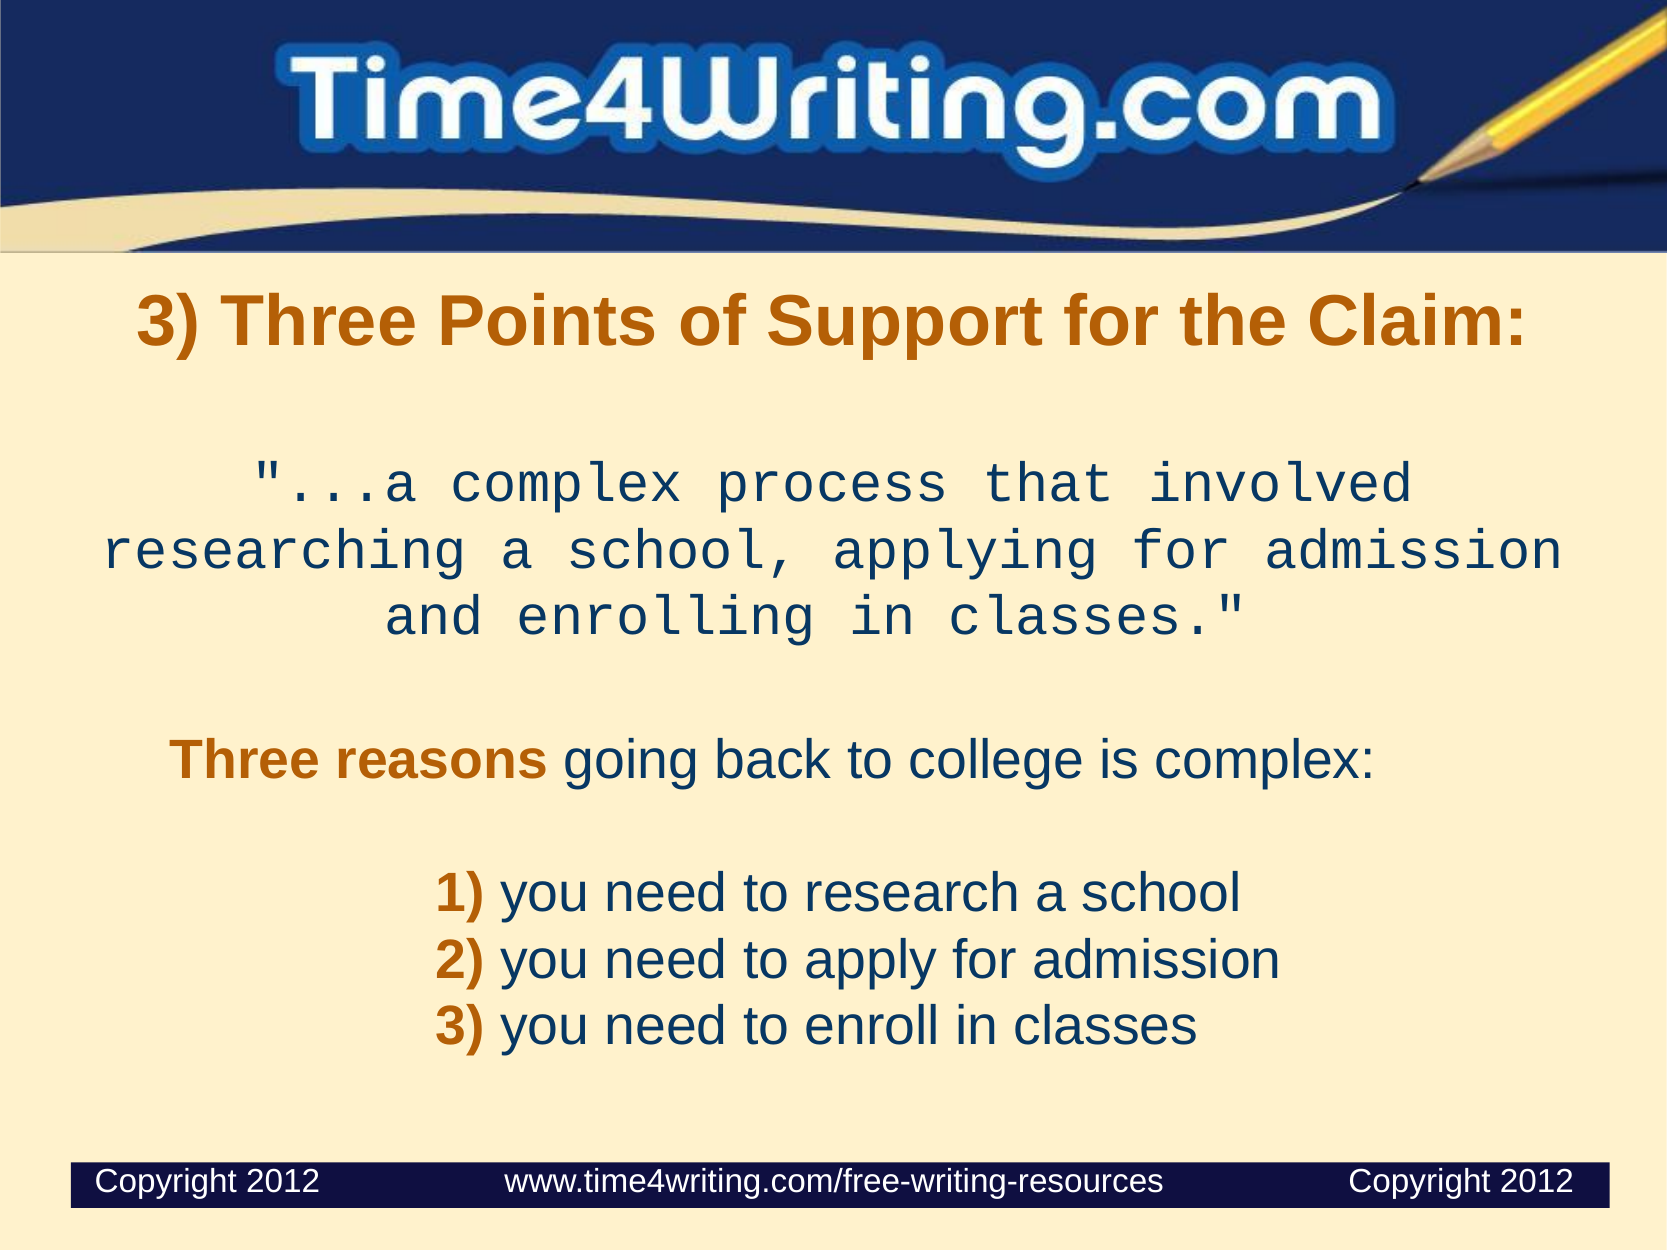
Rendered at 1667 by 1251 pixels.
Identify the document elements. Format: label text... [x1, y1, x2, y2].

text_box [0, 0, 1667, 253]
text_box [69, 1160, 1612, 1210]
title 3) Three Points of Support for the Claim: "...a complex process that involved researching a school, applying for admission and enrolling in classes." [83, 266, 1583, 653]
picture [0, 253, 1667, 1250]
text_box Copyright 2012 www.time4writing.com/free-writing-resources Copyright 2012 [83, 1162, 1598, 1201]
text_box Three reasons going back to college is complex: 1) you need to research a school 2) you need to apply for admission 3) you need to enroll in classes [116, 716, 1535, 1063]
